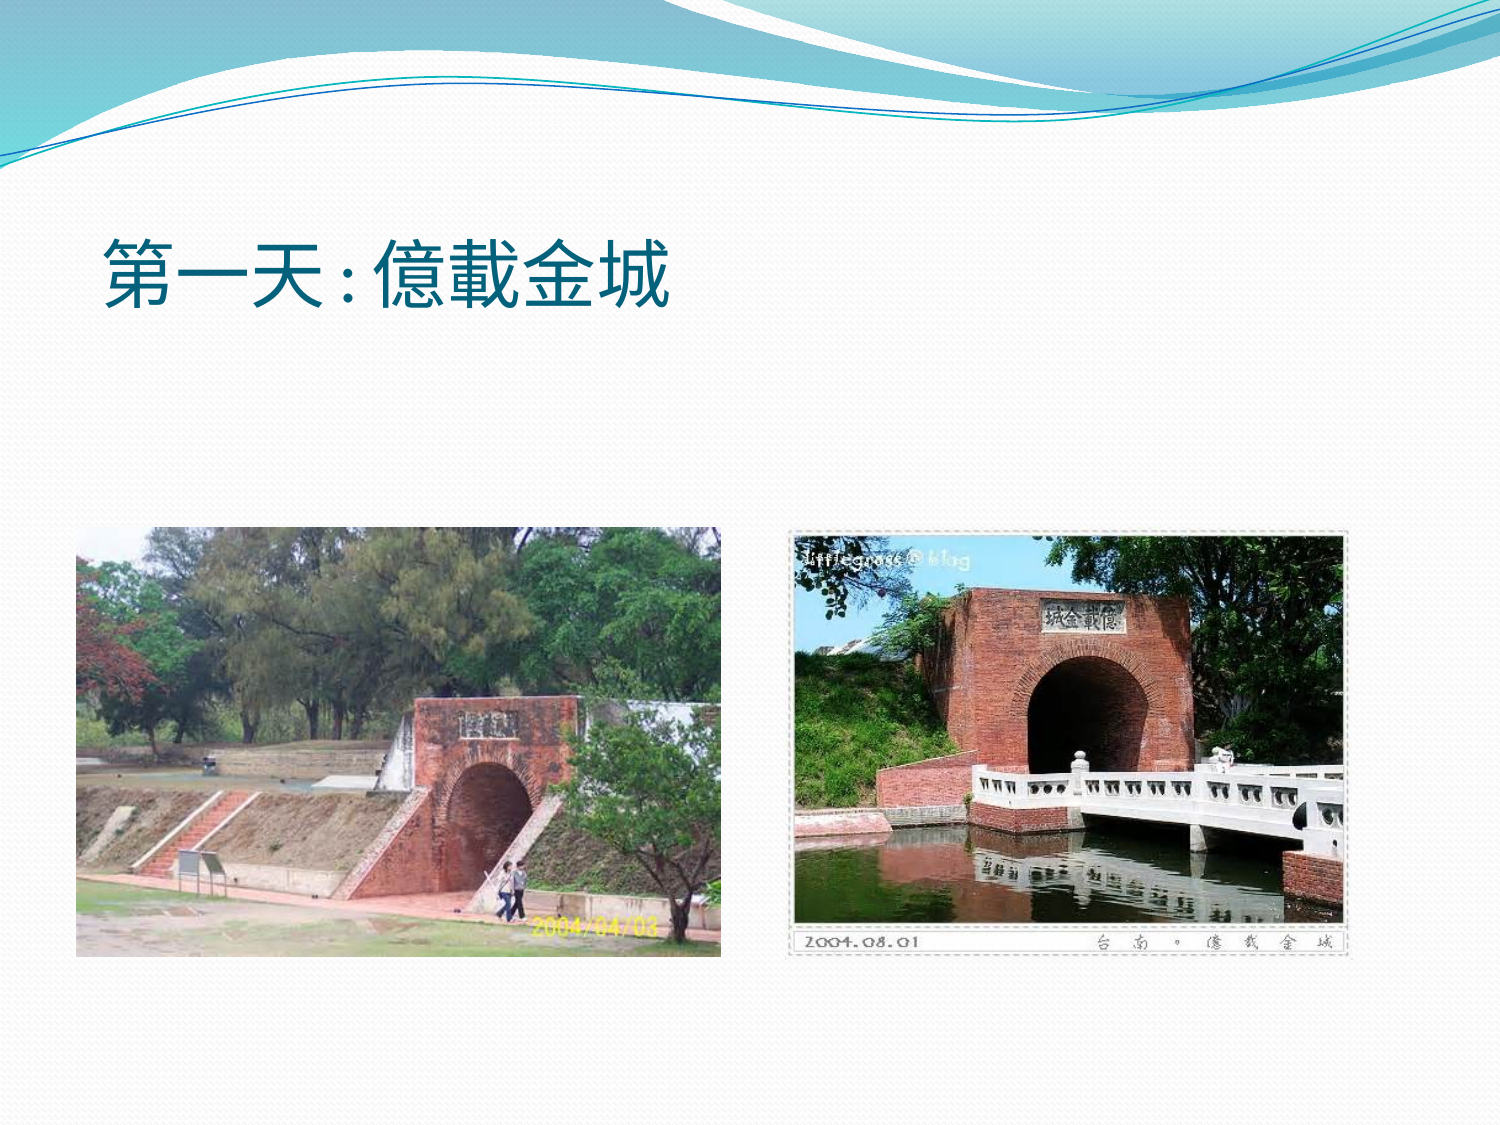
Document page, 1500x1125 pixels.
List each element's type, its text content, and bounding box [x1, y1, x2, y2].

title 第一天:億載金城 [100, 219, 1451, 408]
picture [785, 527, 1353, 960]
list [76, 526, 721, 957]
